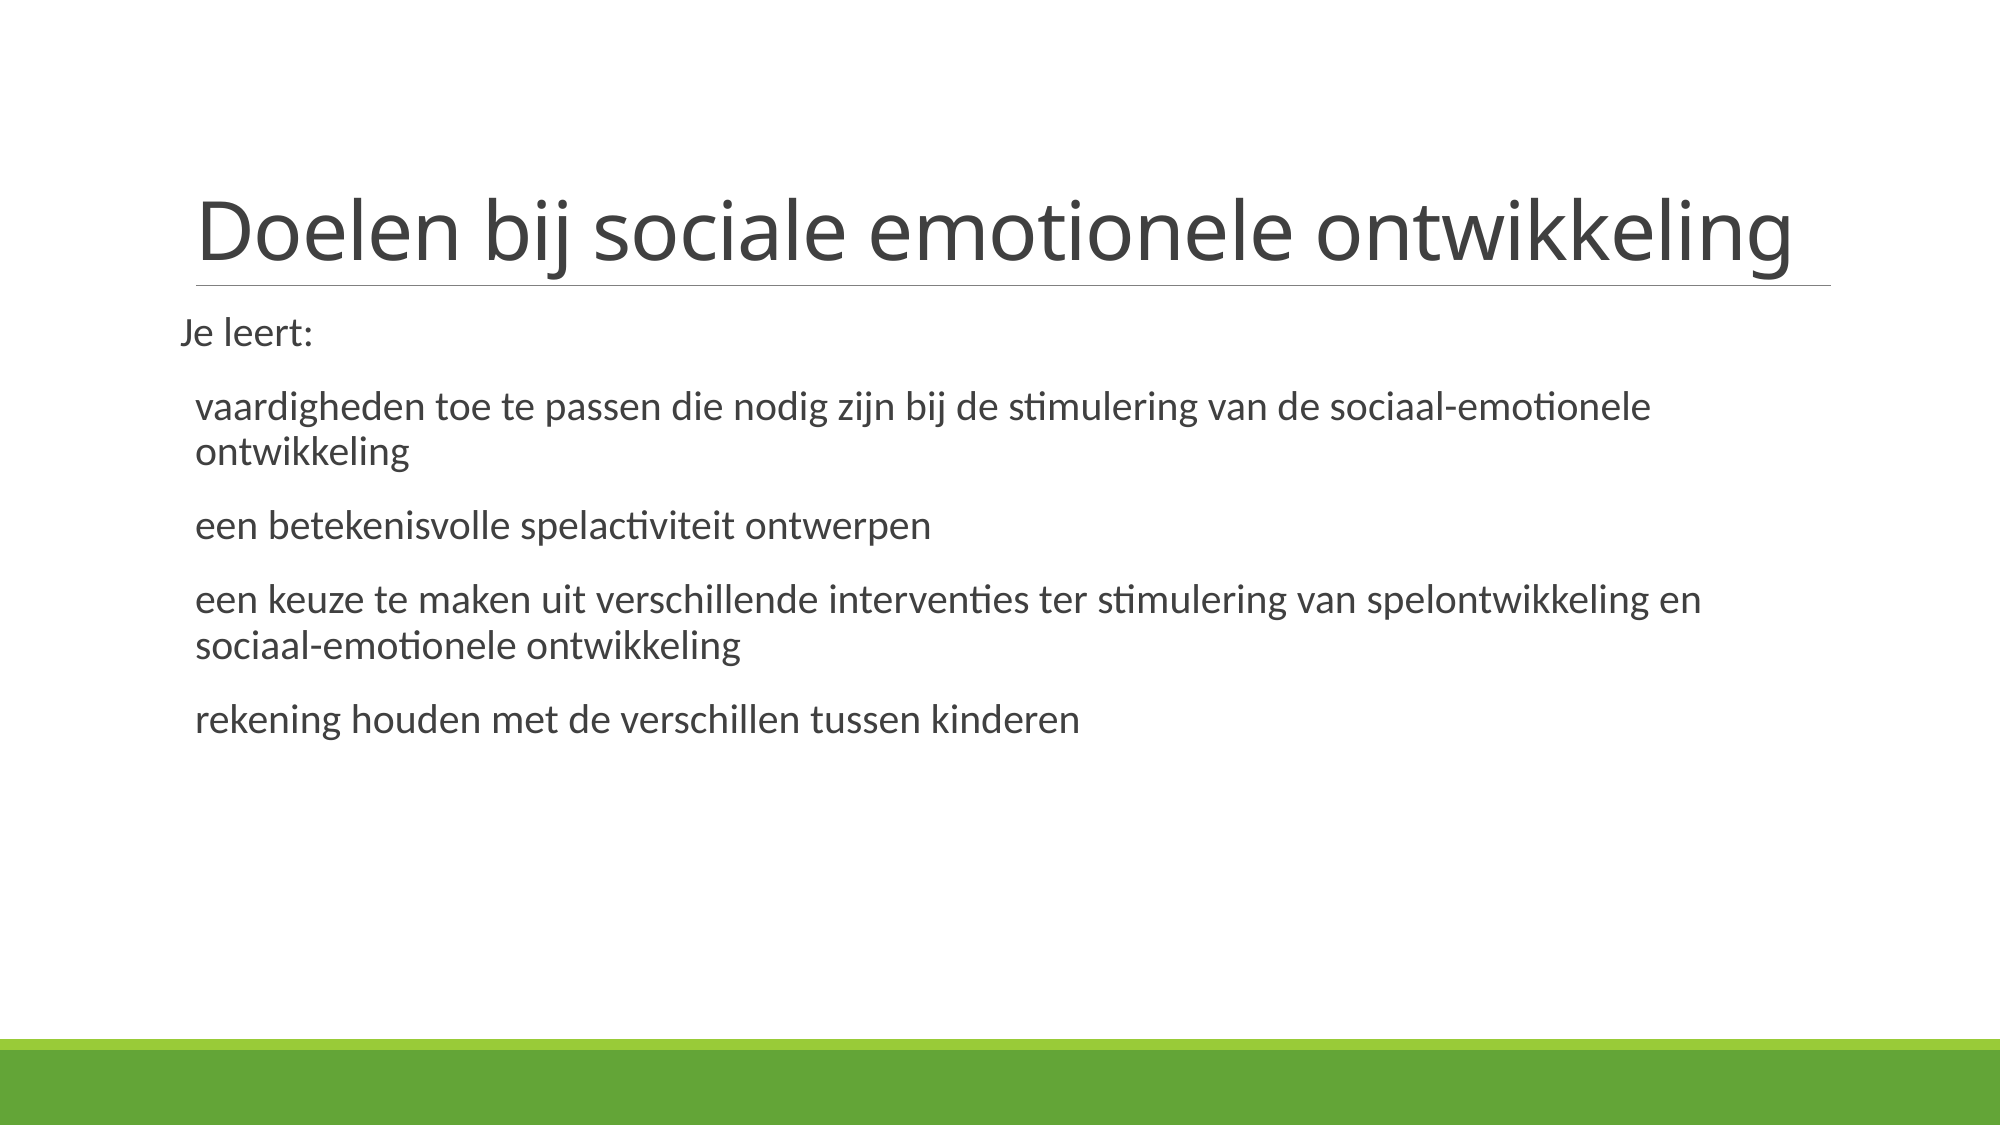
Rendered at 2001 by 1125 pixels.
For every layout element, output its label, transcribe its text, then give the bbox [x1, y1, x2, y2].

list Je leert: vaardigheden toe te passen die nodig zijn bij de stimulering van de sociaal-emotionele ontwikkeling een betekenisvolle spelactiviteit ontwerpen een keuze te maken uit verschillende interventies ter stimulering van spelontwikkeling en sociaal-emotionele ontwikkeling rekening houden met de verschillen tussen kinderen [180, 302, 1830, 963]
title Doelen bij sociale emotionele ontwikkeling [180, 47, 1830, 285]
